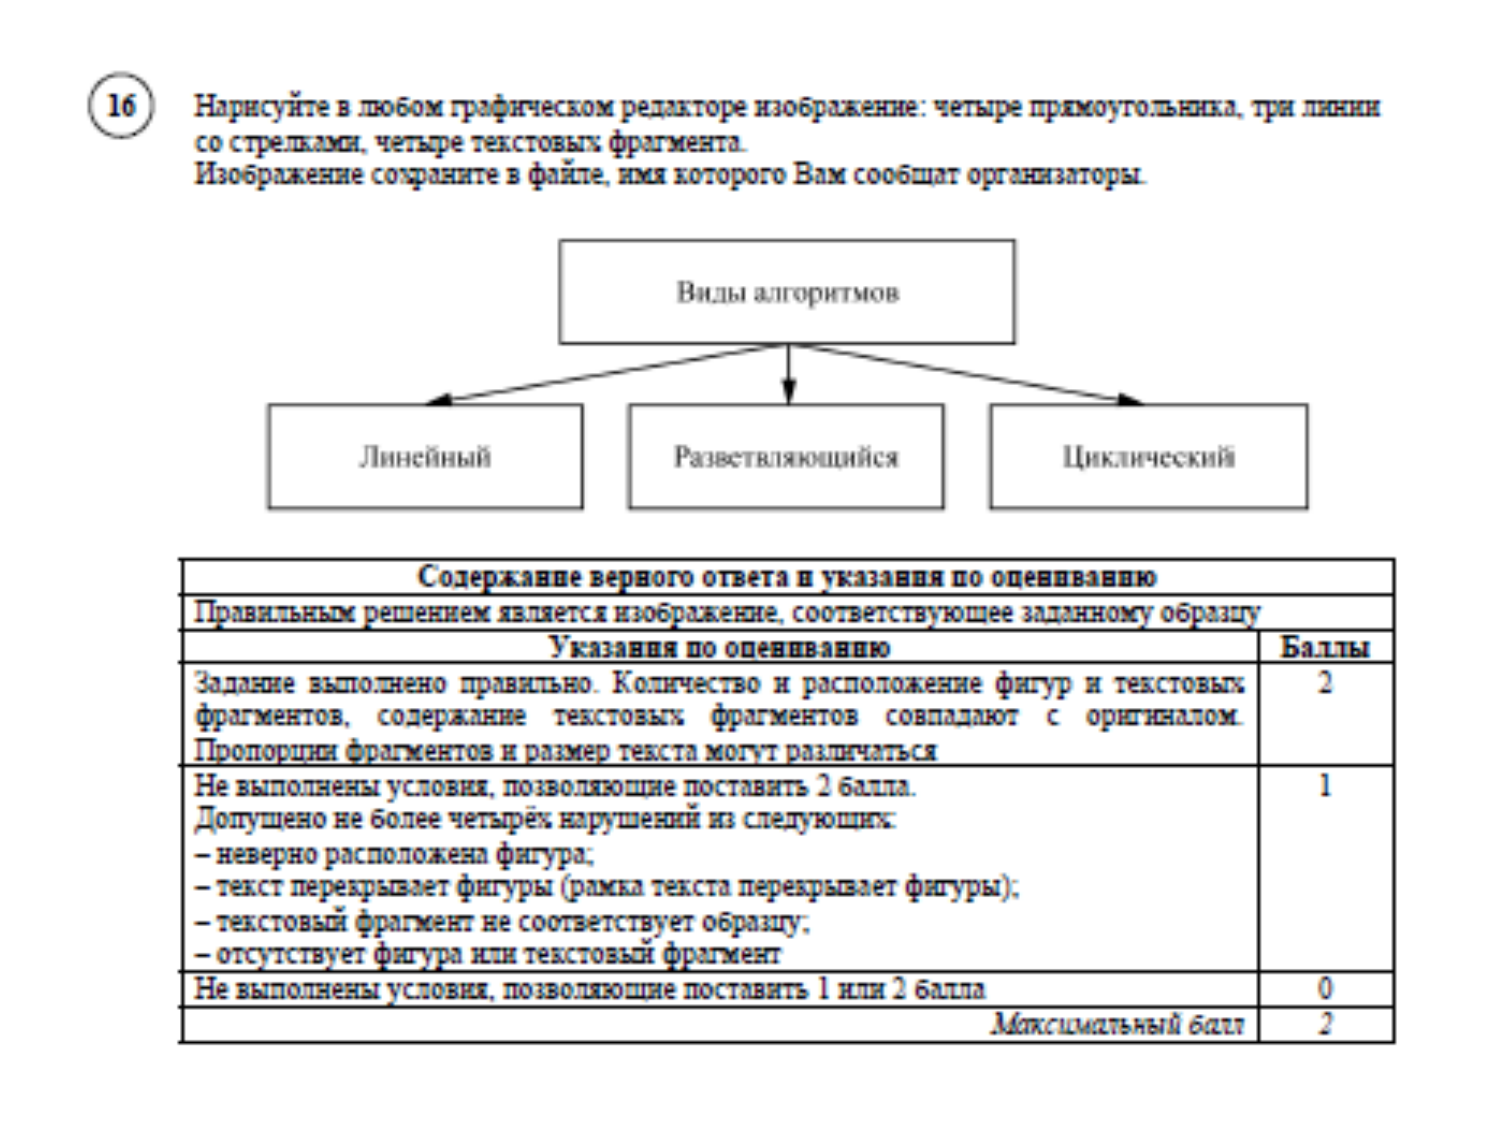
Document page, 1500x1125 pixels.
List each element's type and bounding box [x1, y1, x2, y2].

picture [76, 66, 1429, 1071]
